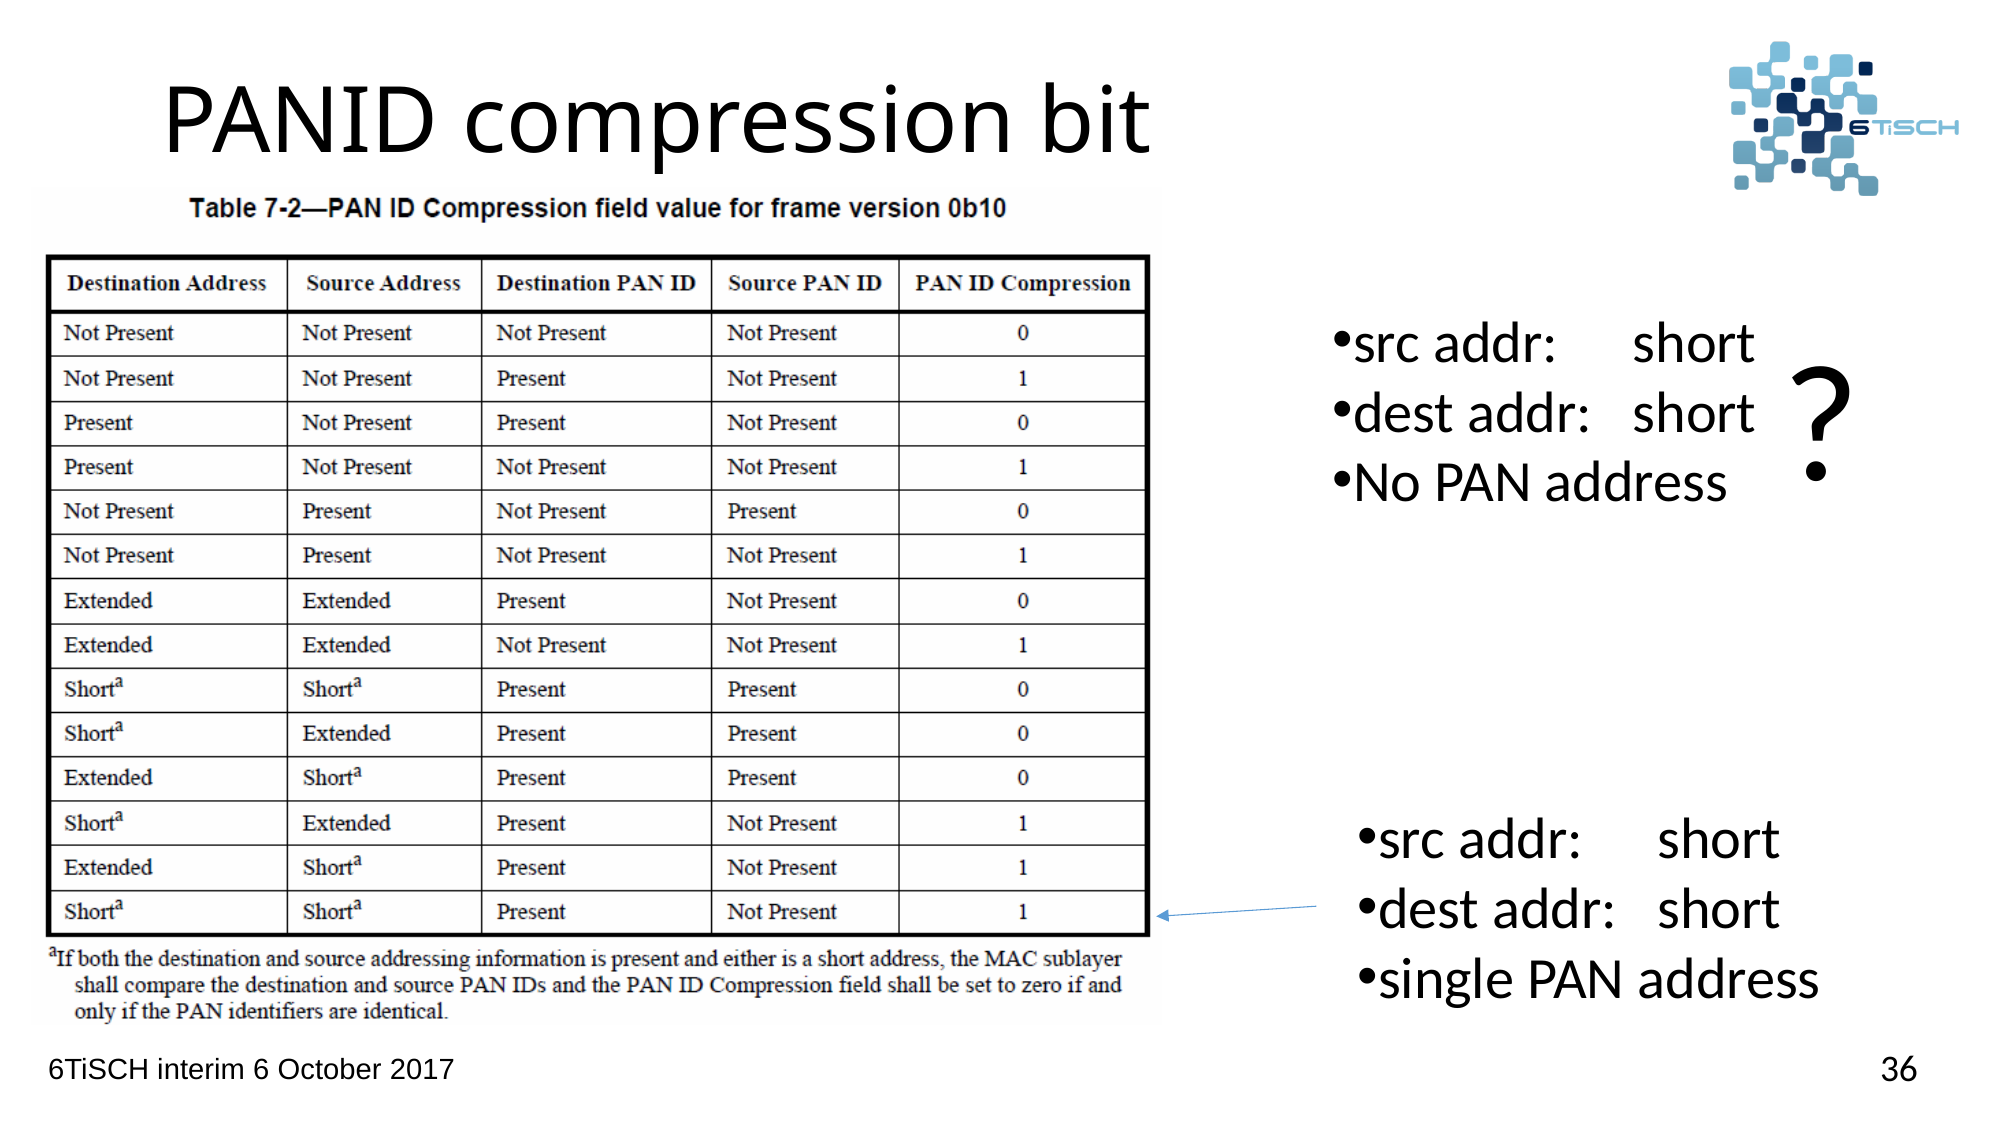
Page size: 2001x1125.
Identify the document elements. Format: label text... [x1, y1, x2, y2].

slide_number 36 [1482, 1036, 1933, 1097]
picture [1872, 37, 1963, 200]
text_box src addr: short dest addr: short No PAN address [1317, 296, 1856, 541]
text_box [1156, 906, 1317, 917]
title PANID compression bit [146, 13, 1872, 232]
text_box ? [1767, 306, 2000, 551]
picture [31, 187, 1162, 1025]
list src addr: short dest addr: short single PAN address [1342, 792, 1881, 1038]
